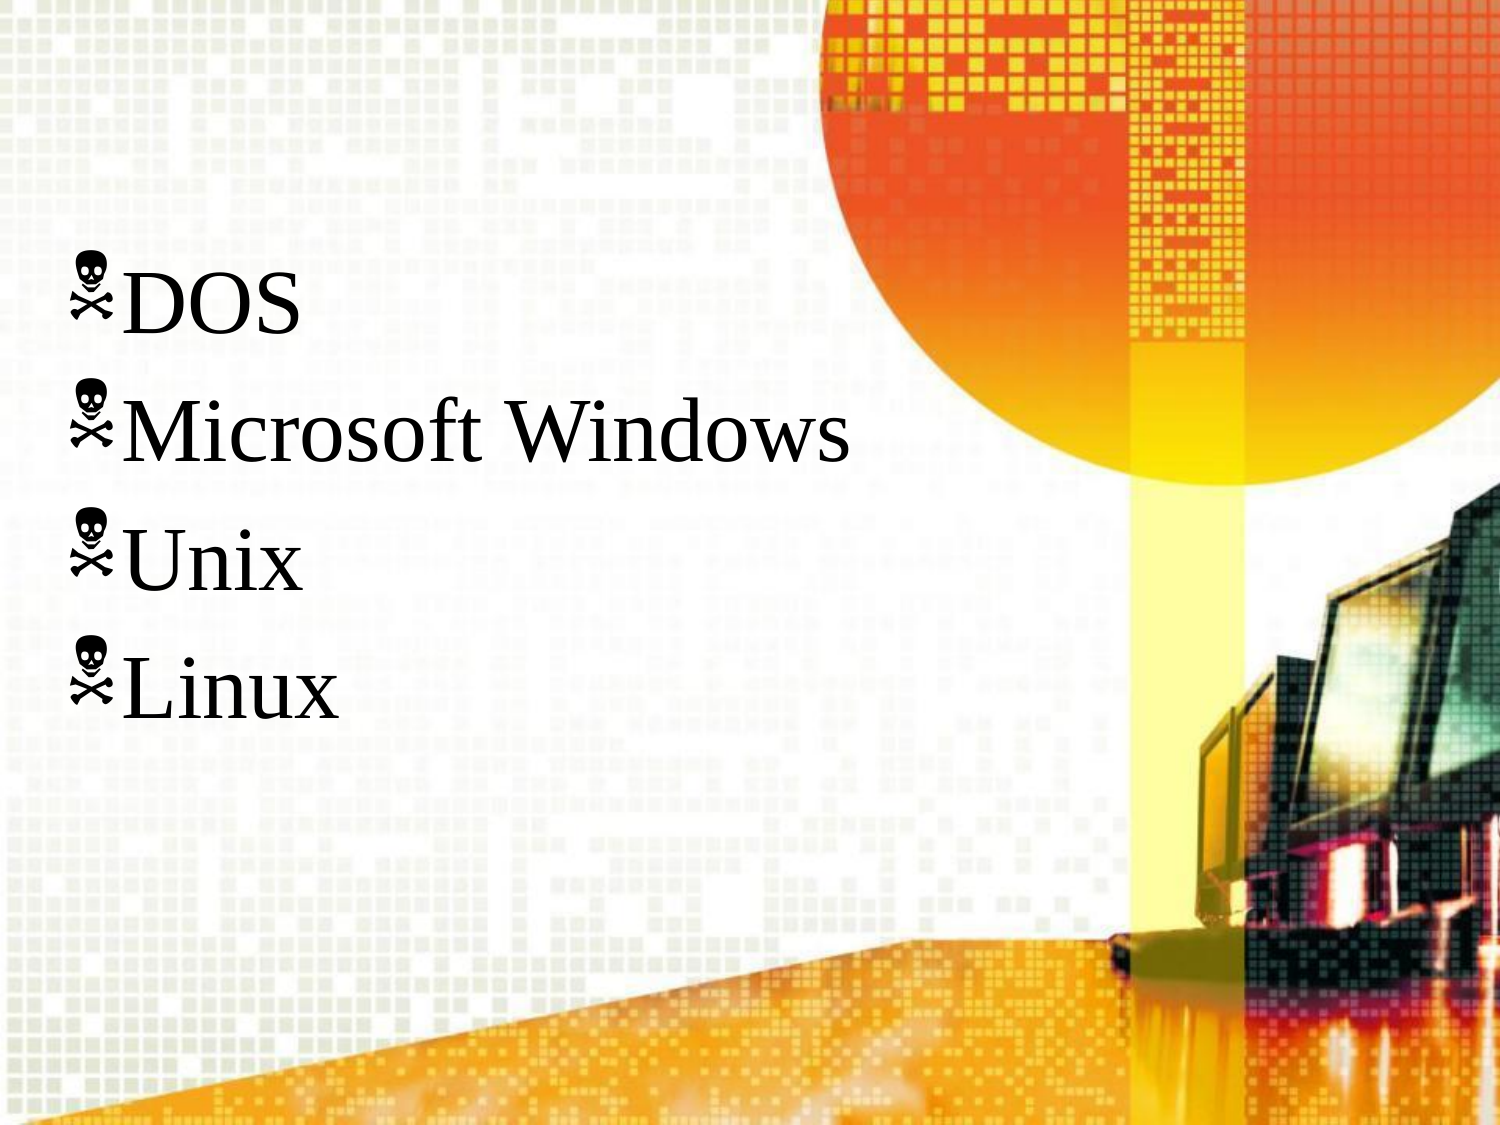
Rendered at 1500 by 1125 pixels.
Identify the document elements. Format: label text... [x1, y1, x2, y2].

picture [0, 0, 1500, 1125]
list DOS Microsoft Windows Unix Linux [46, 234, 903, 770]
